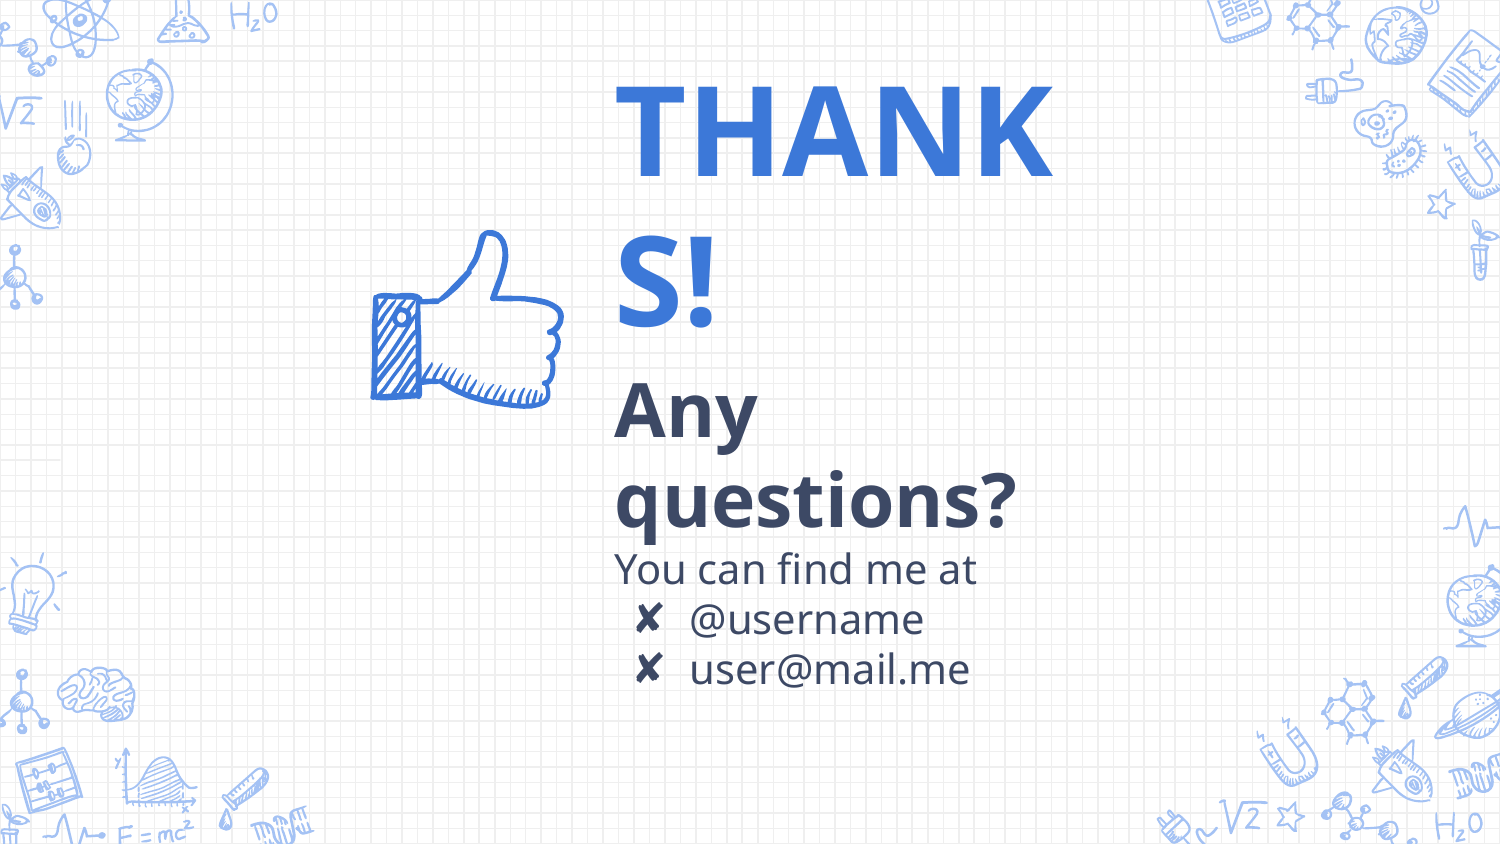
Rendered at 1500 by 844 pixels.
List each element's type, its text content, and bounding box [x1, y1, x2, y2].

list Any questions? You can find me at @username user@mail.me [599, 347, 1130, 752]
text_box [370, 230, 564, 409]
title THANKS! [599, 176, 1130, 347]
